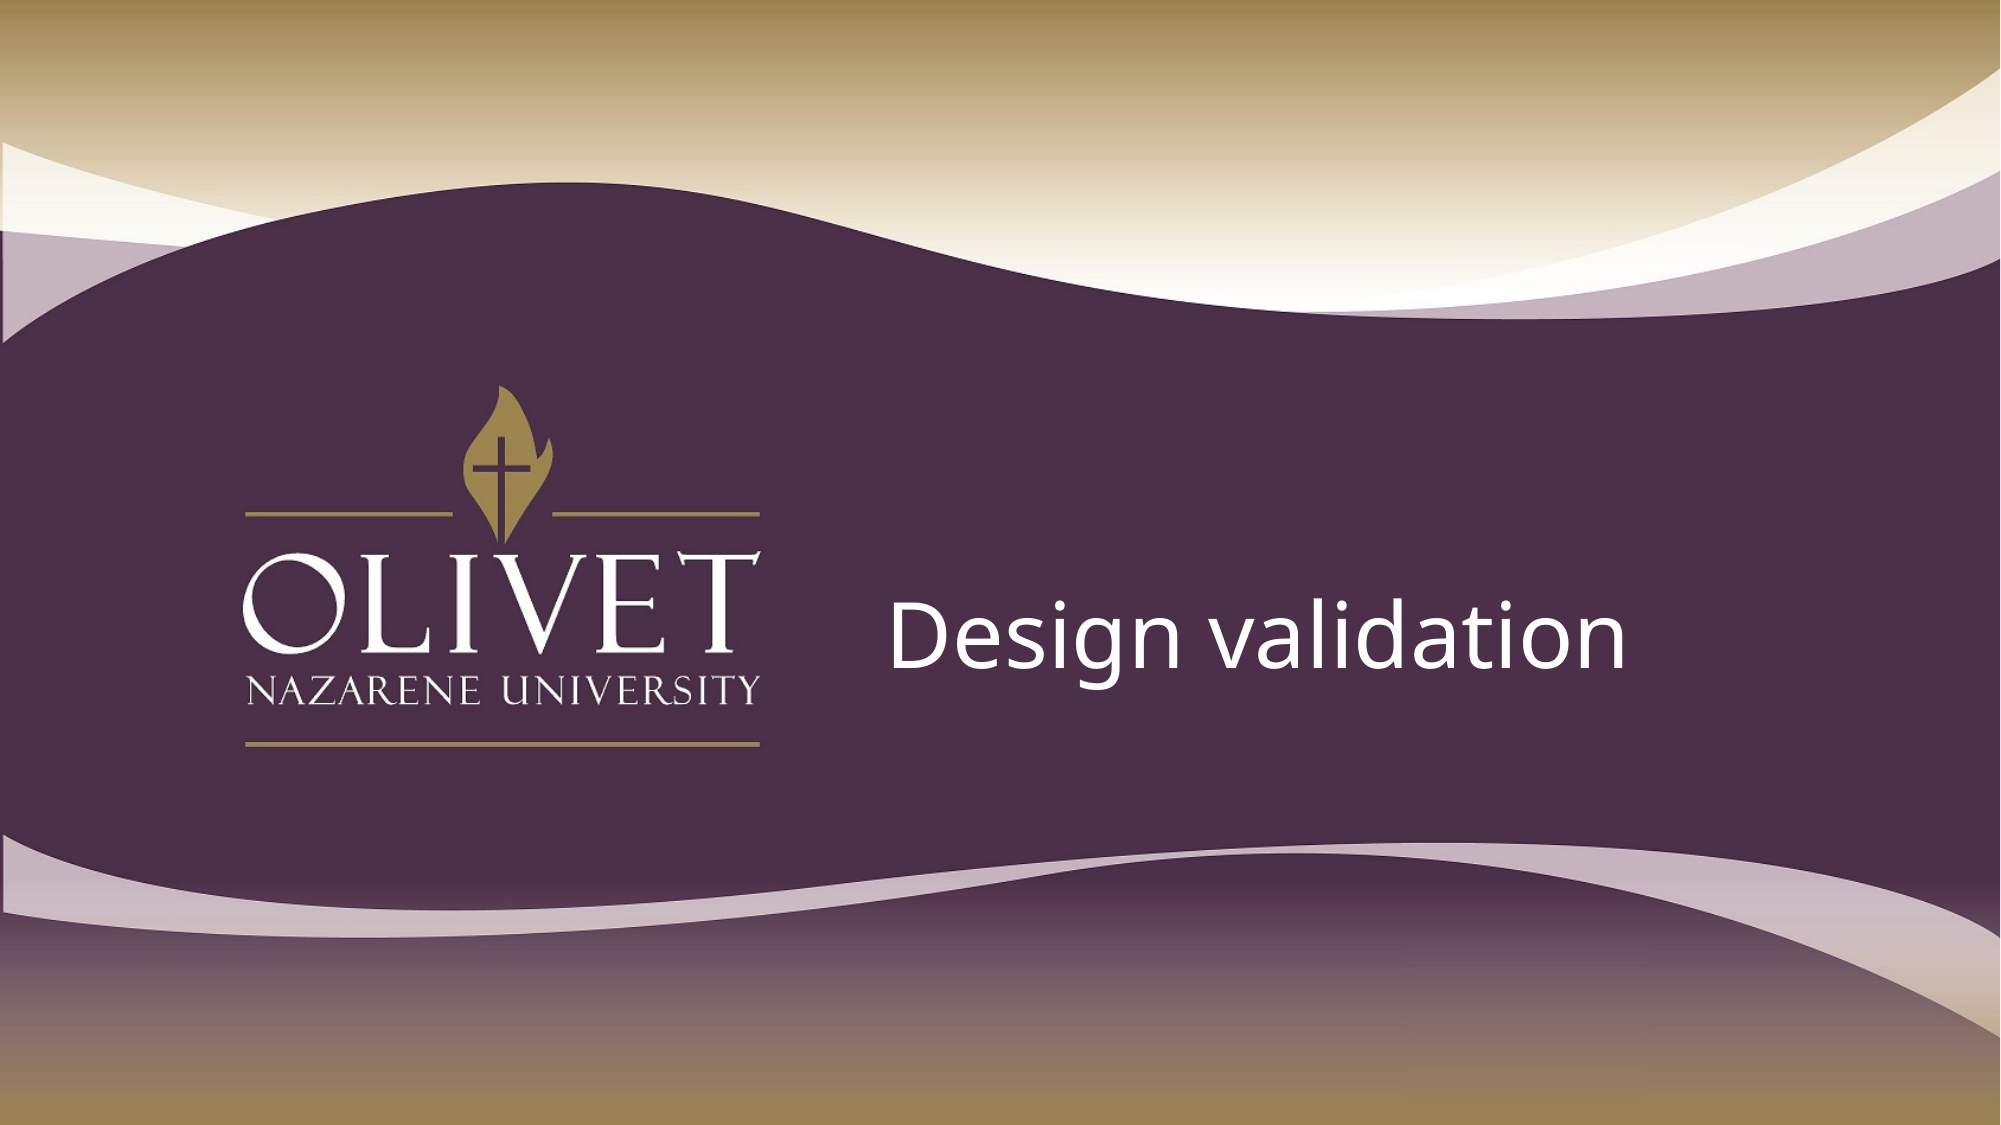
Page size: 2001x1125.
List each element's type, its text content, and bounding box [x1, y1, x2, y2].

picture [0, 0, 2001, 1125]
title Design validation [870, 339, 1862, 696]
